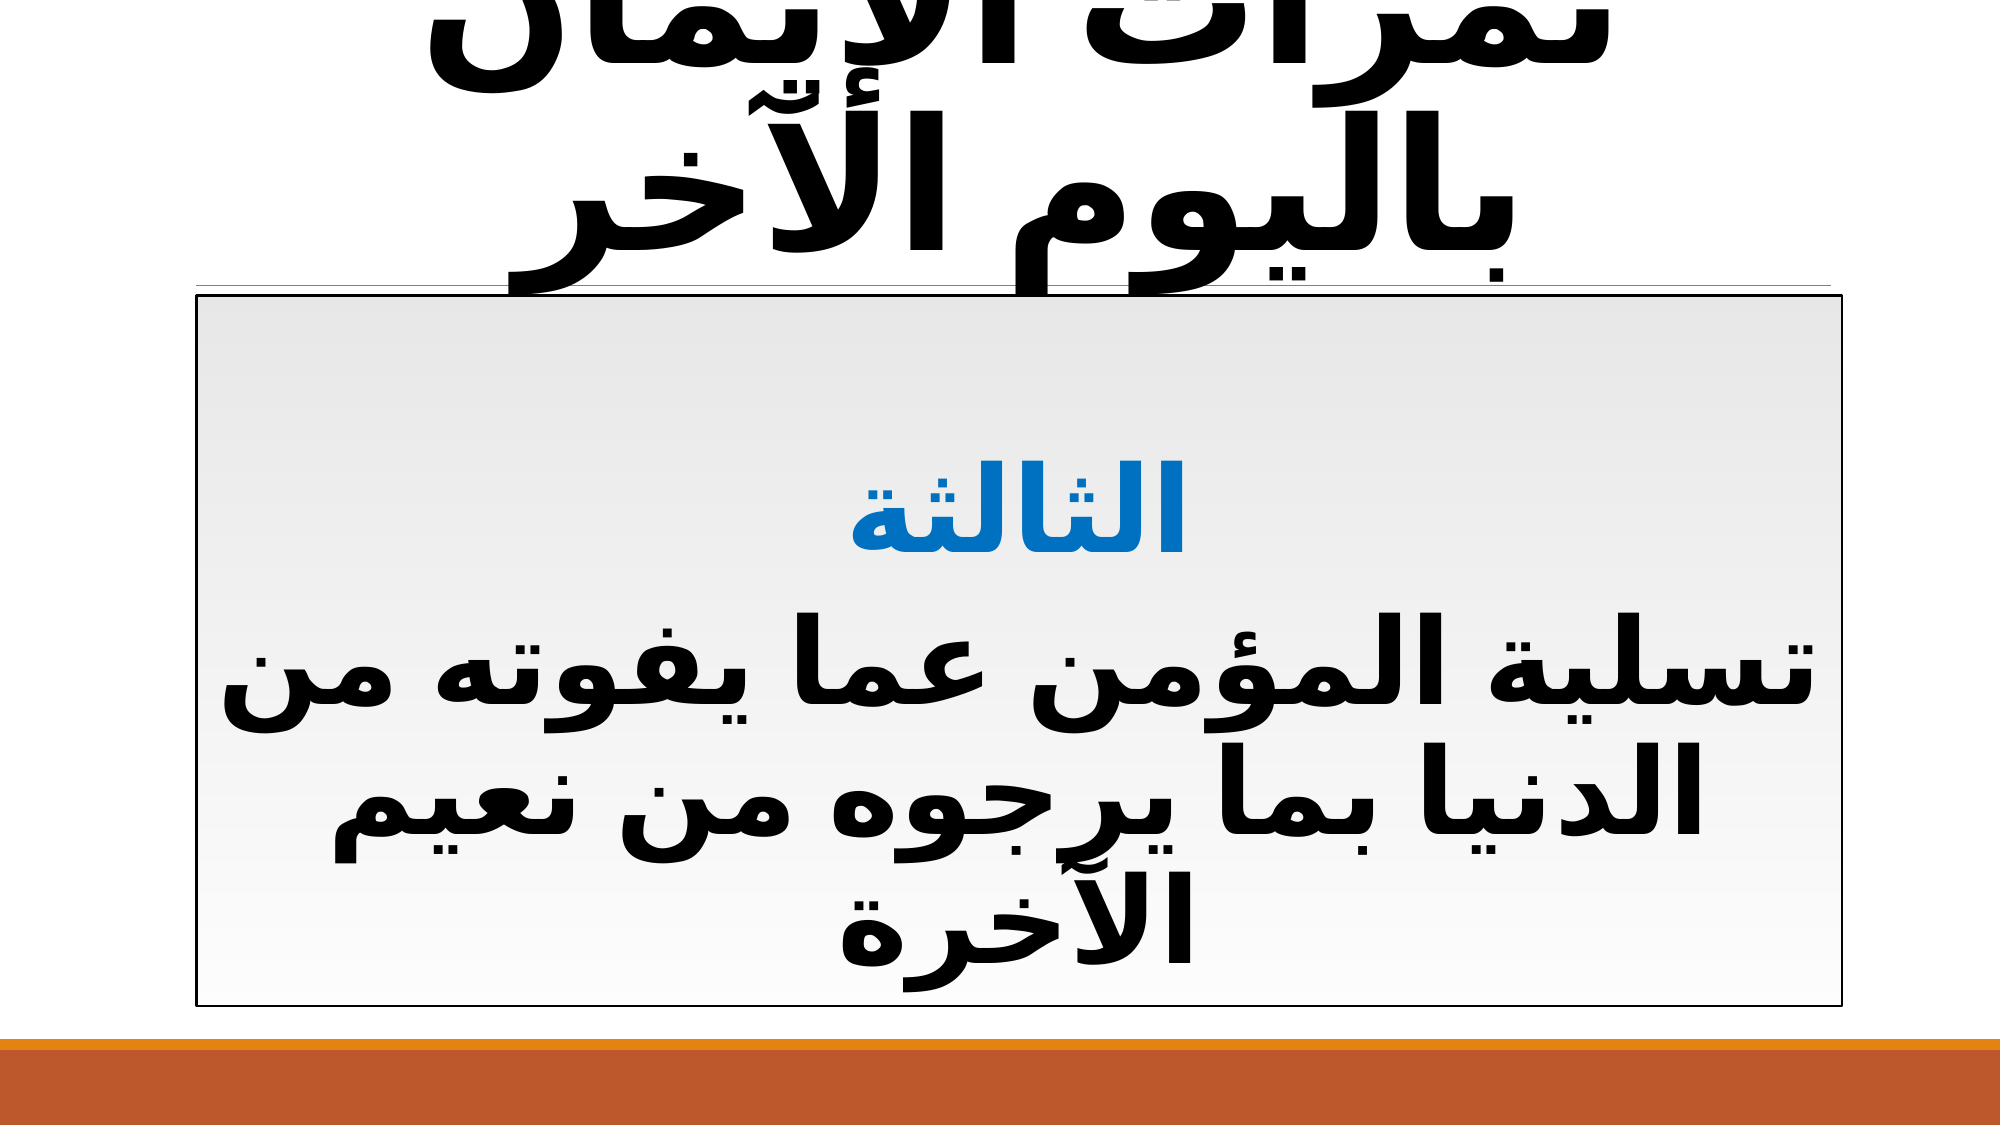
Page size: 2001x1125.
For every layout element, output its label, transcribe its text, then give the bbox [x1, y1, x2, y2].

list الثالثة تسلية المؤمن عما يفوته من الدنيا بما يرجوه من نعيم الآخرة [195, 294, 1843, 1007]
title ثمرات الإيمان باليوم الآخر [232, 44, 1813, 294]
